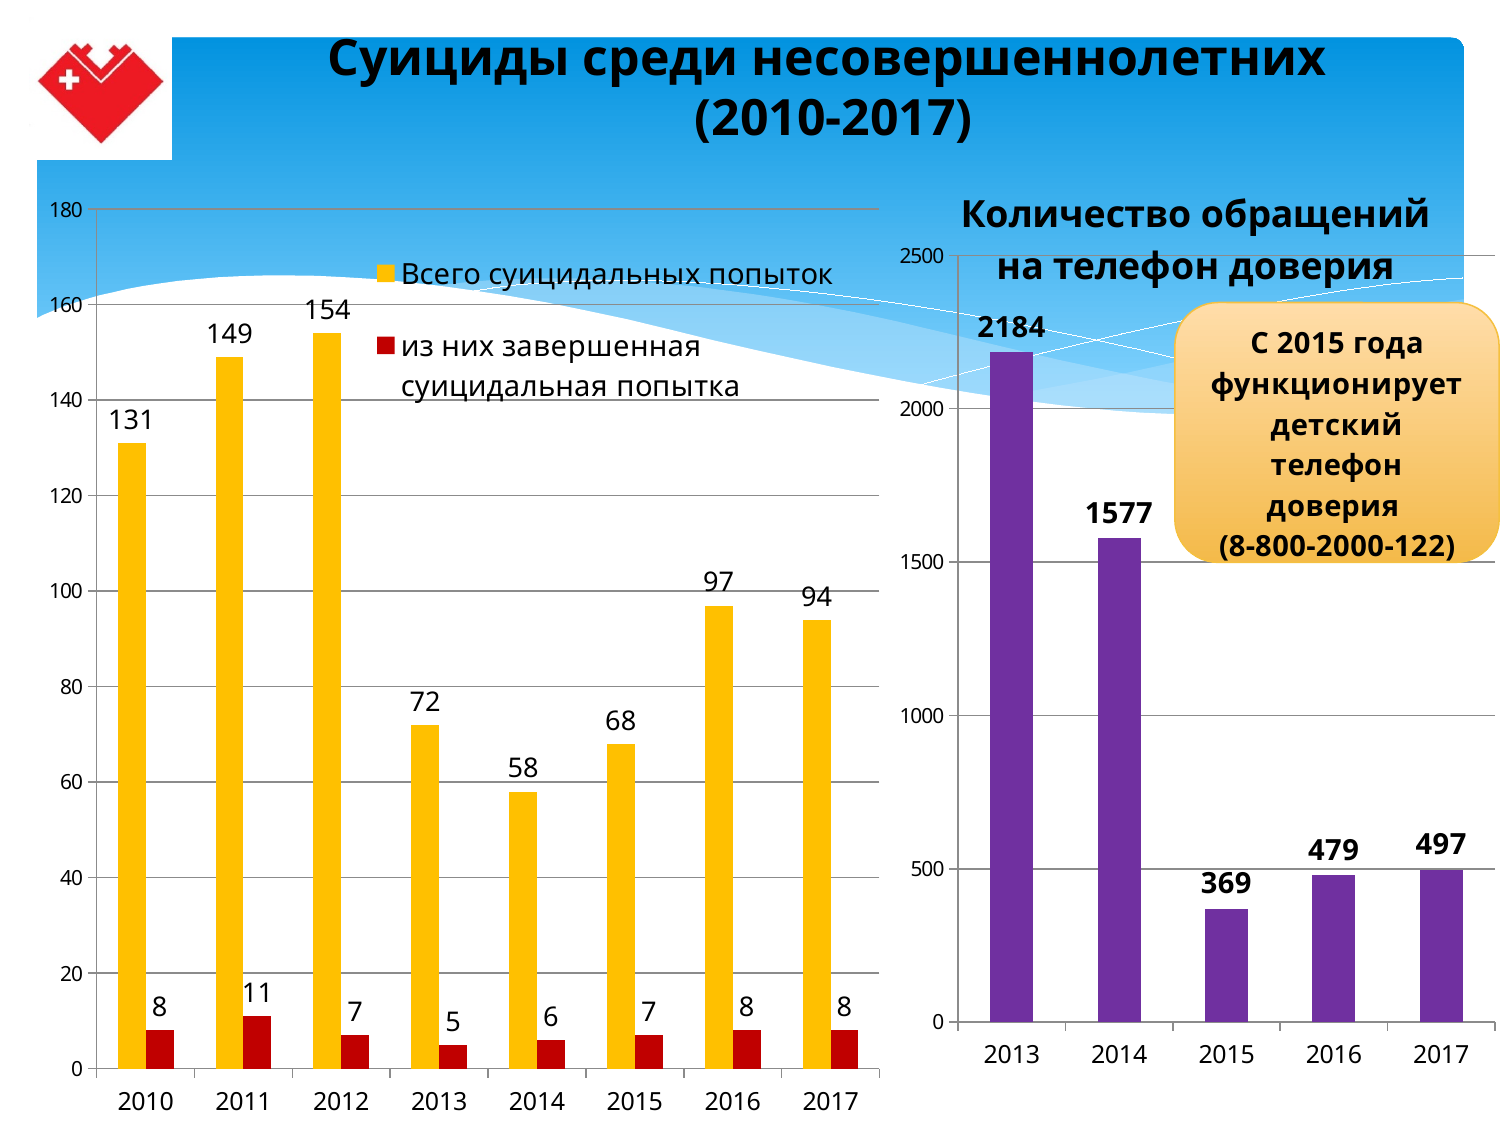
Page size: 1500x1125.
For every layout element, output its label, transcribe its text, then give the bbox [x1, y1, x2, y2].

picture [336, 40, 355, 45]
picture [29, 17, 172, 160]
title Суициды среди несовершеннолетних (2010-2017) [242, 45, 1425, 126]
chart [29, 148, 1500, 1125]
